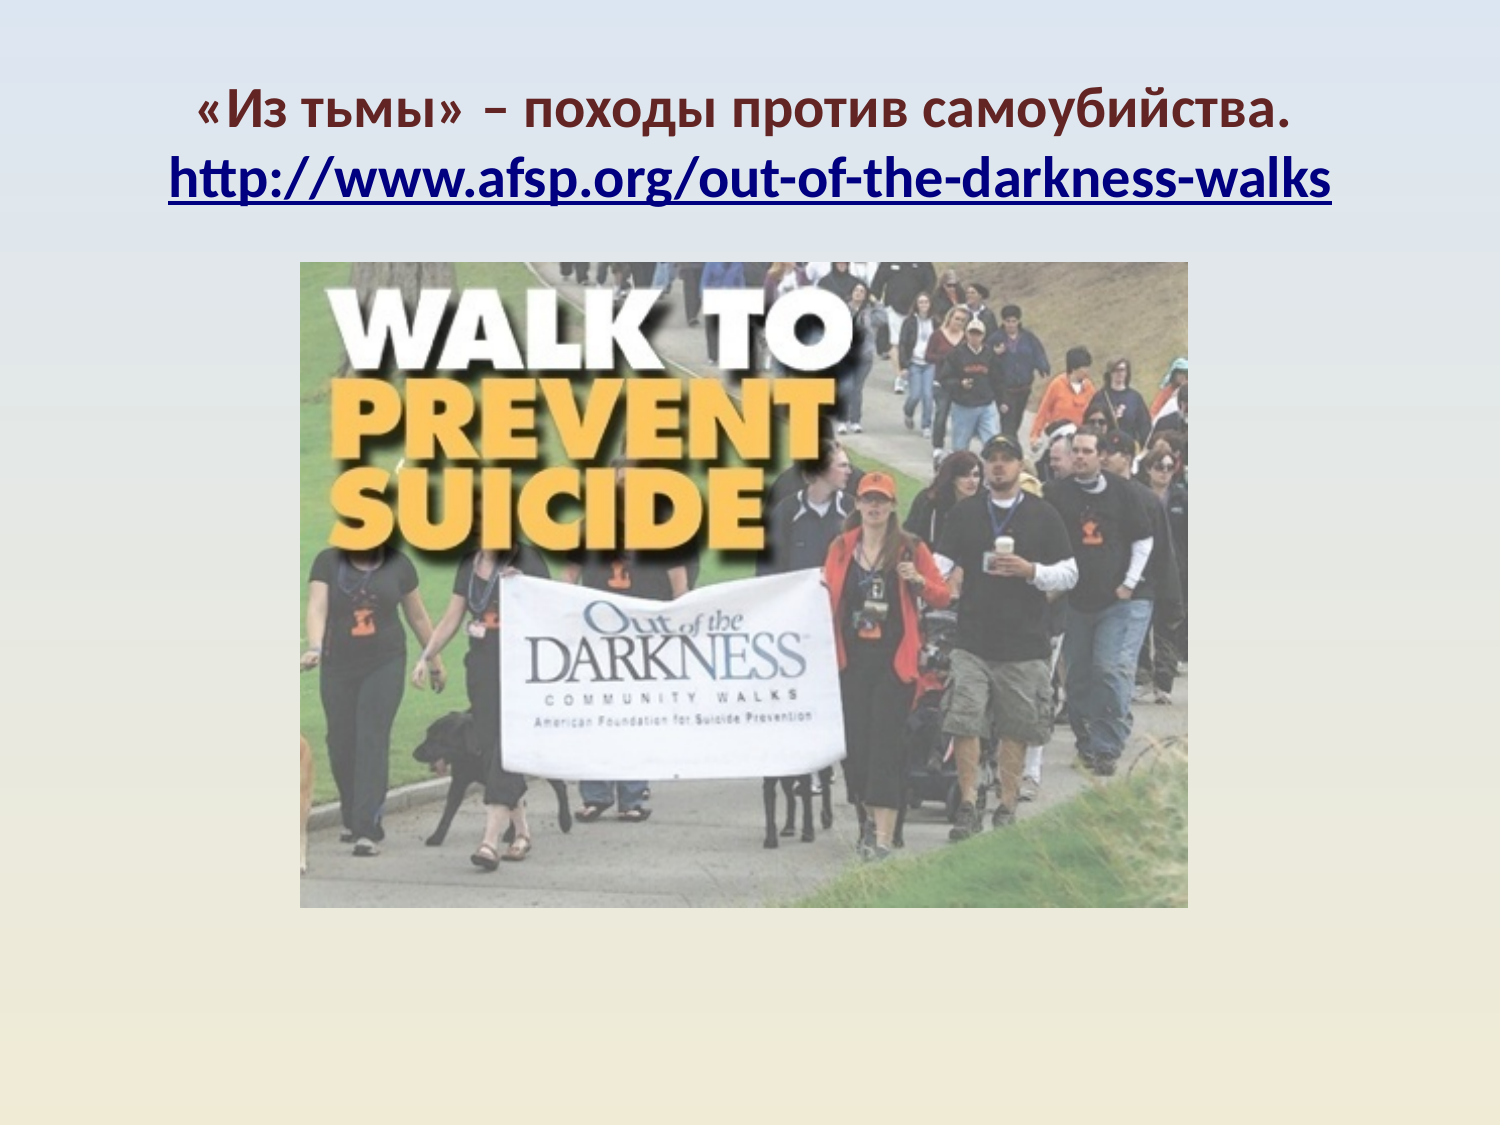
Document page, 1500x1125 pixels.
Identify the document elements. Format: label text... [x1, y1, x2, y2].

title «Из тьмы» – походы против самоубийства. http://www.afsp.org/out-of-the-darkness-walks [74, 44, 1426, 233]
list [299, 262, 1188, 909]
